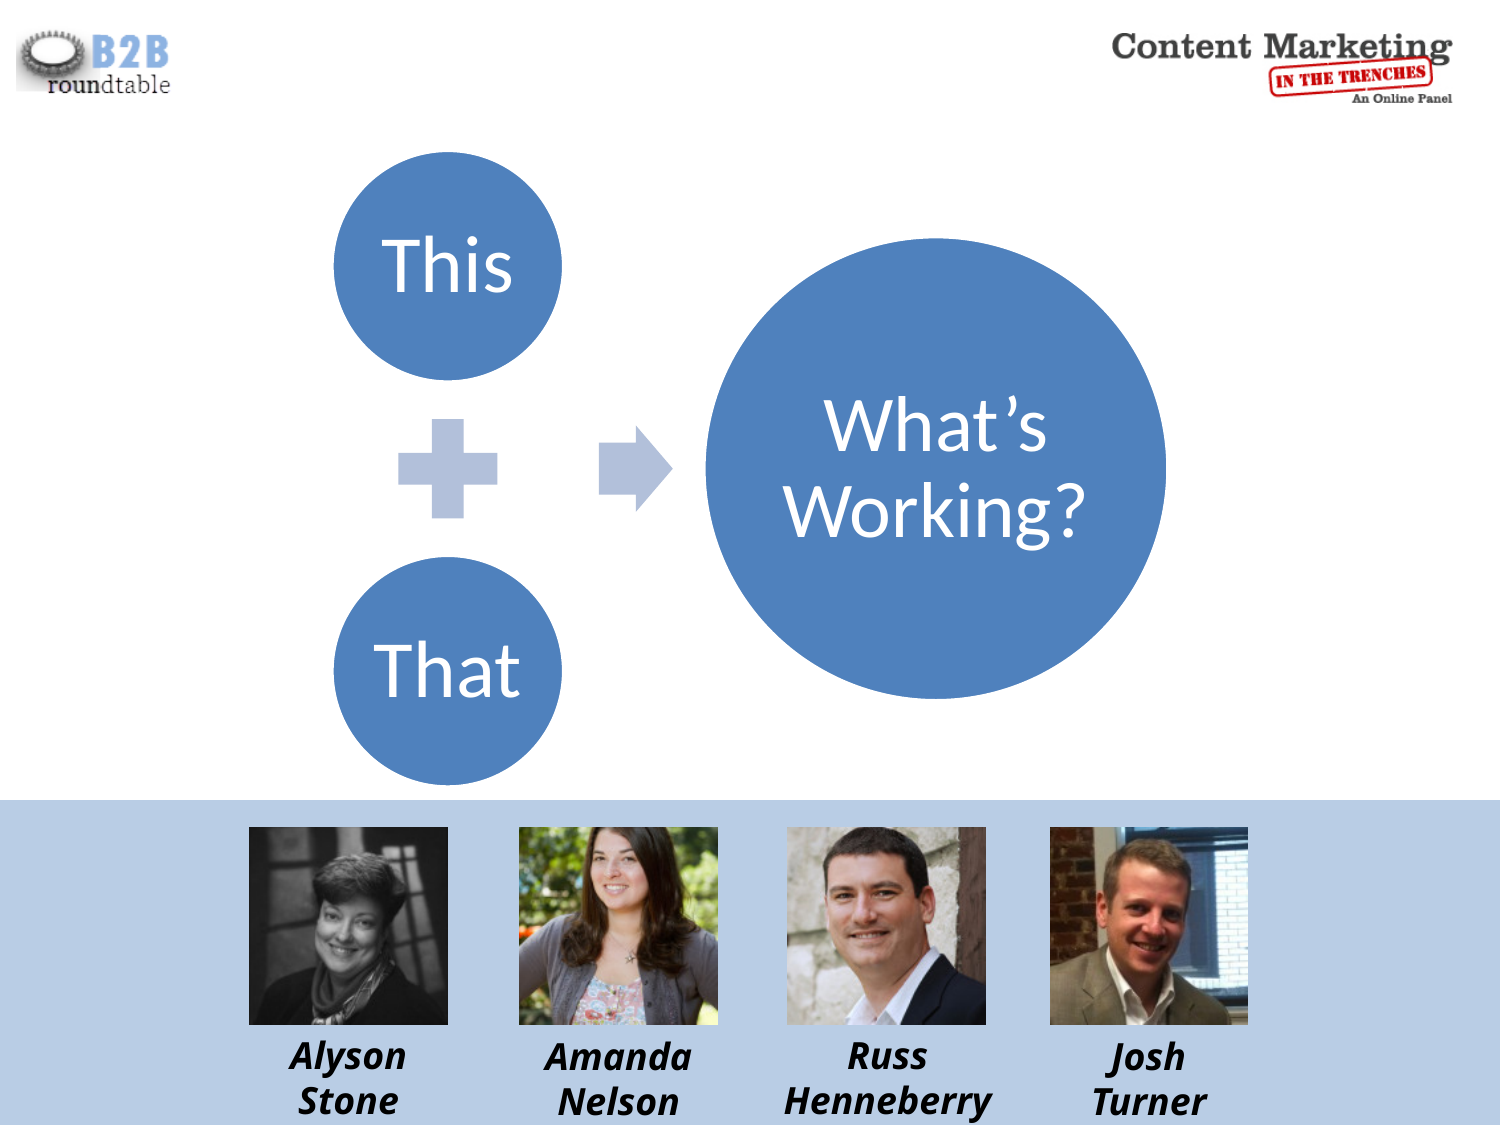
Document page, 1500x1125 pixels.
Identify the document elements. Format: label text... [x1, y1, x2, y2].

picture [1049, 826, 1248, 1026]
picture [787, 826, 986, 1026]
picture [519, 826, 718, 1026]
picture [1112, 33, 1453, 104]
text_box Amanda Nelson [519, 1032, 718, 1125]
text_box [249, 149, 1251, 788]
text_box Josh Turner [1049, 1032, 1248, 1125]
picture [249, 826, 448, 1026]
picture [16, 24, 174, 104]
text_box [0, 798, 1500, 1125]
text_box Alyson Stone [249, 1032, 448, 1125]
text_box Russ Henneberry [762, 1024, 1013, 1125]
